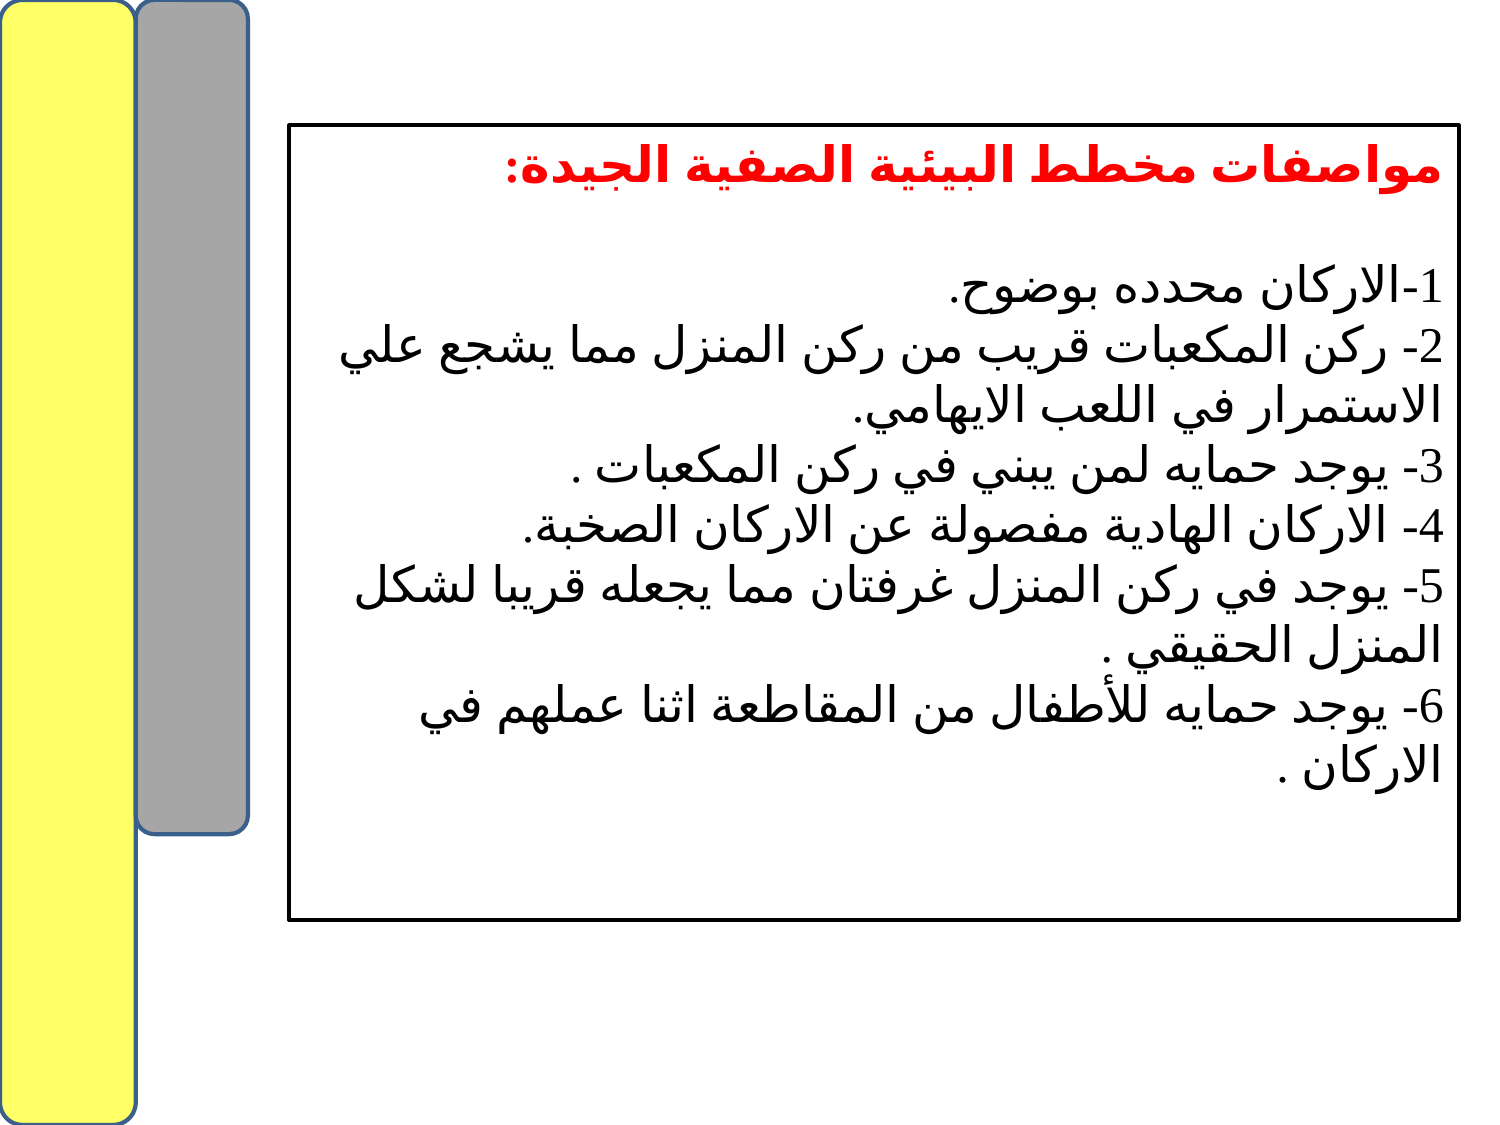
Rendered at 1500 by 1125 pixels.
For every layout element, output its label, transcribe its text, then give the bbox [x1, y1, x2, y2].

text_box [133, 0, 251, 837]
text_box [0, 0, 138, 1125]
text_box مواصفات مخطط البيئية الصفية الجيدة: 1-الاركان محدده بوضوح. 2- ركن المكعبات قريب من ركن المنزل مما يشجع علي الاستمرار في اللعب الايهامي. 3- يوجد حمايه لمن يبني في ركن المكعبات . 4- الاركان الهادية مفصولة عن الاركان الصخبة. 5- يوجد في ركن المنزل غرفتان مما يجعله قريبا لشكل المنزل الحقيقي . 6- يوجد حمايه للأطفال من المقاطعة اثنا عملهم في الاركان . [287, 123, 1461, 922]
